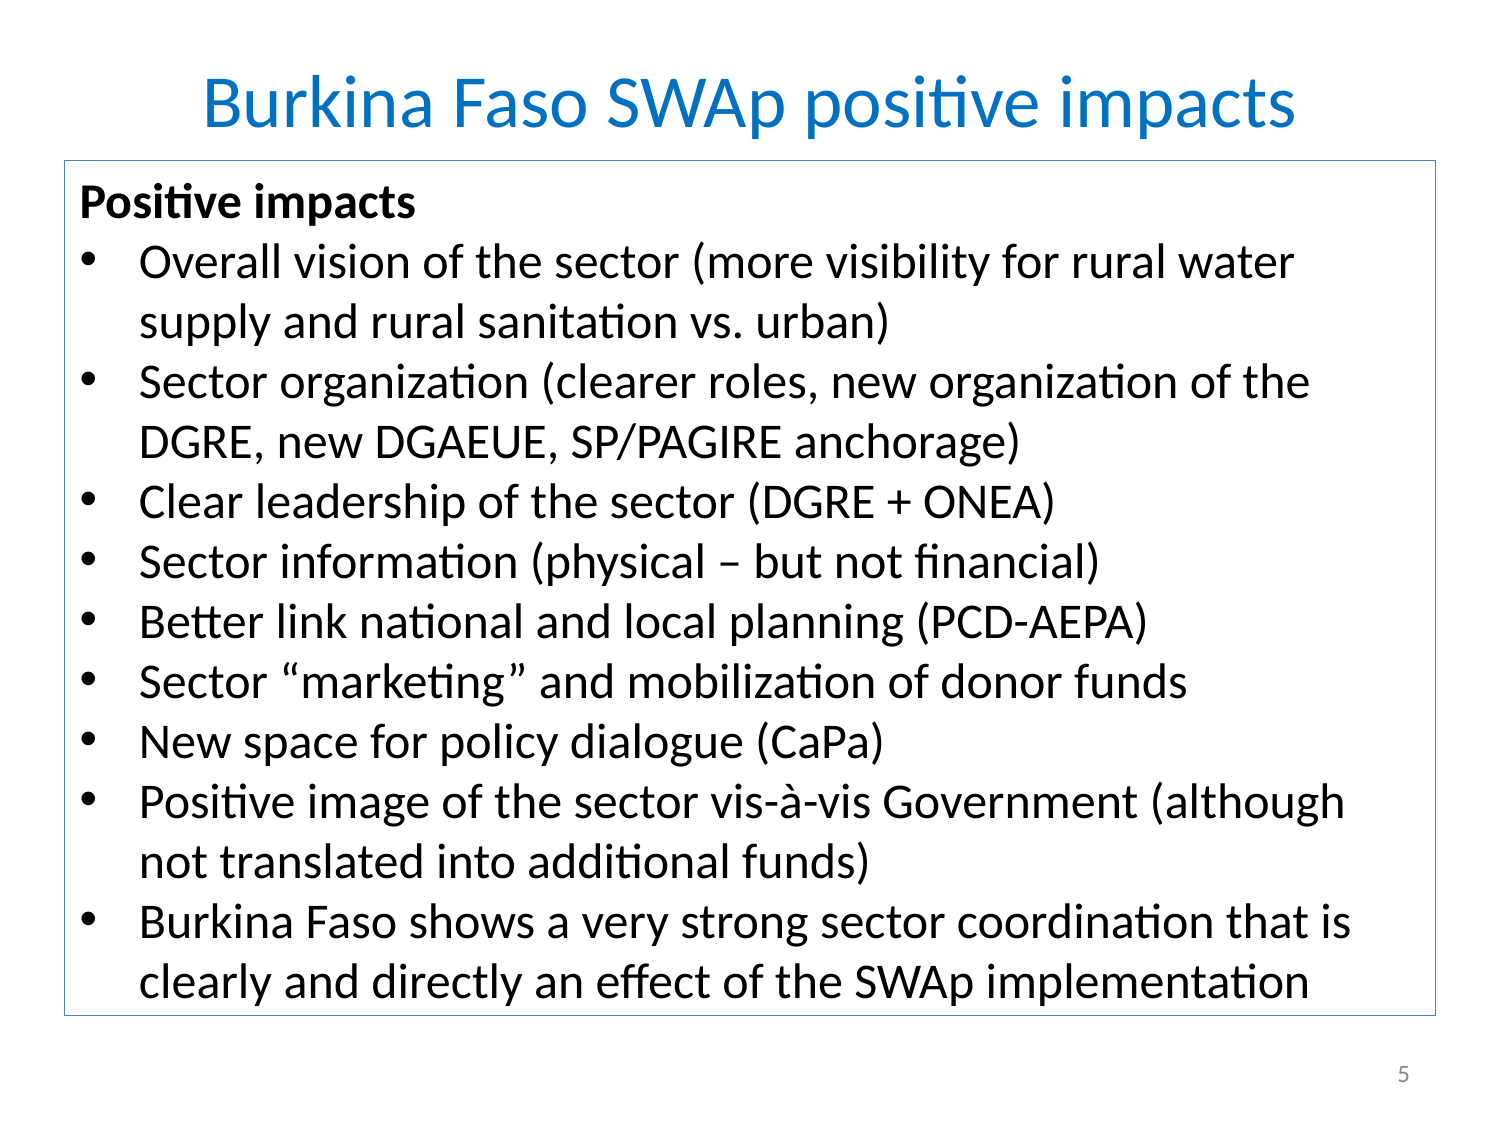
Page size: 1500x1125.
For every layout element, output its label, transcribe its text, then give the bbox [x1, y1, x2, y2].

text_box 5 [1074, 1042, 1425, 1103]
text_box Positive impacts Overall vision of the sector (more visibility for rural water supply and rural sanitation vs. urban) Sector organization (clearer roles, new organization of the DGRE, new DGAEUE, SP/PAGIRE anchorage) Clear leadership of the sector (DGRE + ONEA) Sector information (physical – but not financial) Better link national and local planning (PCD-AEPA) Sector “marketing” and mobilization of donor funds New space for policy dialogue (CaPa) Positive image of the sector vis-à-vis Government (although not translated into additional funds) Burkina Faso shows a very strong sector coordination that is clearly and directly an effect of the SWAp implementation [64, 160, 1436, 1016]
text_box Burkina Faso SWAp positive impacts [74, 45, 1425, 233]
